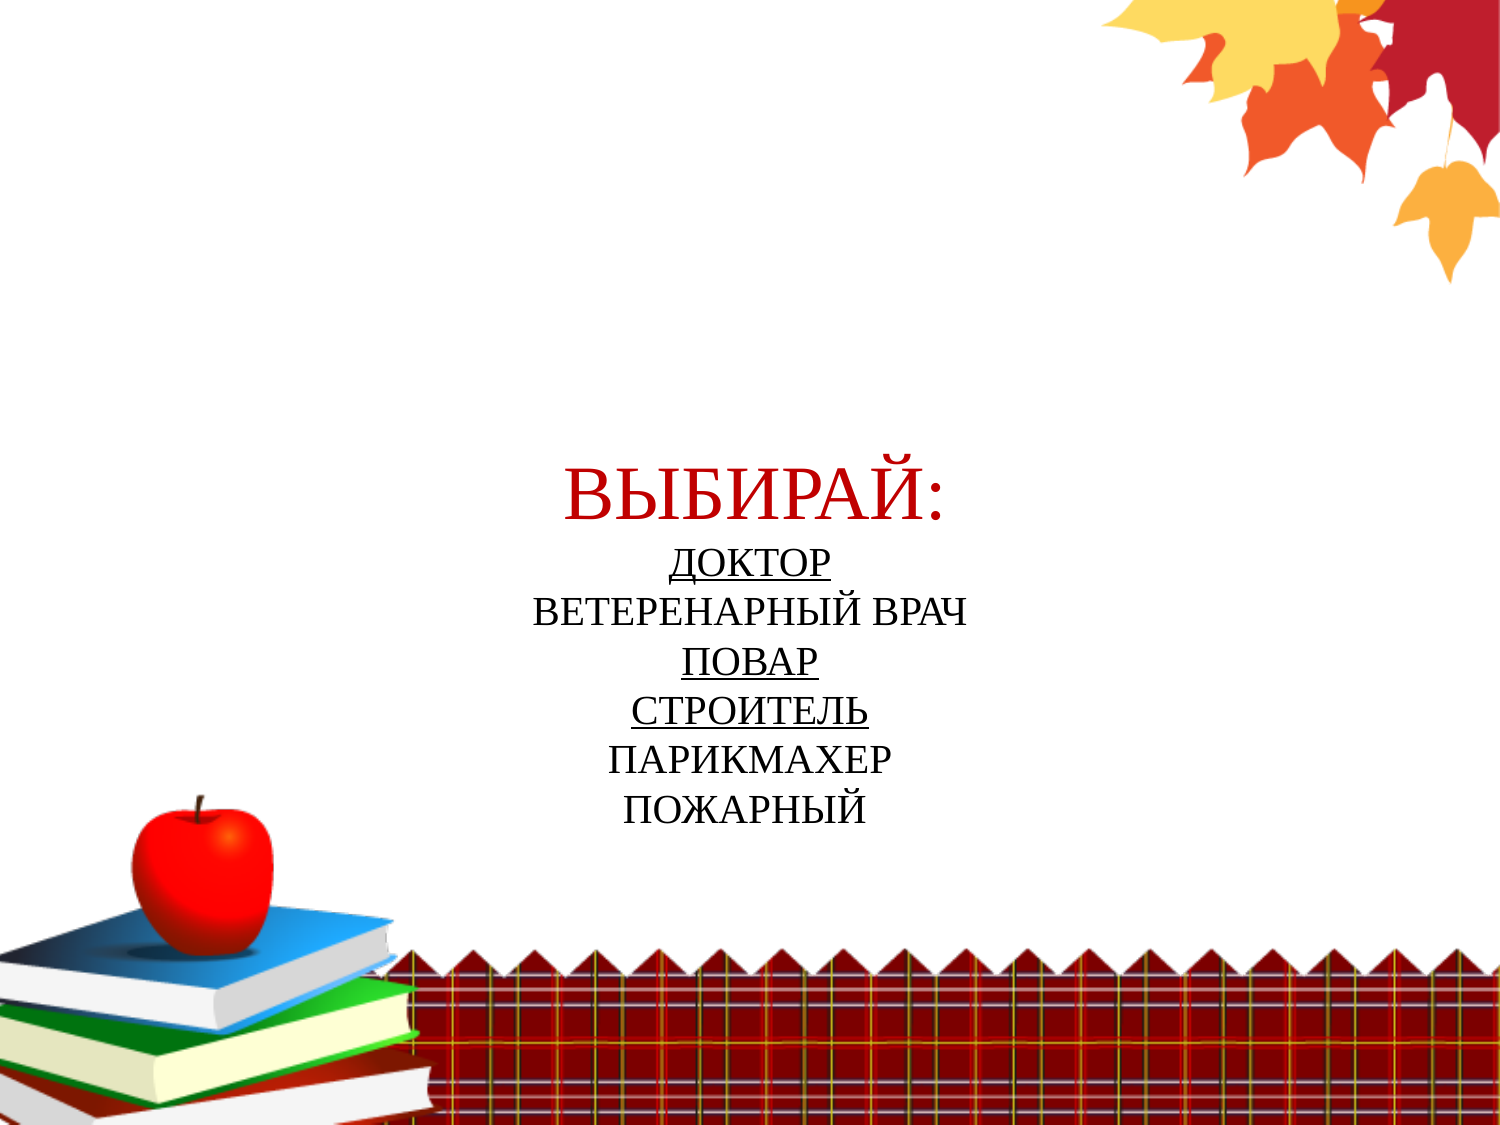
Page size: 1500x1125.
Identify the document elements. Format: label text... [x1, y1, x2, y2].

picture [0, 950, 1500, 1125]
picture [0, 0, 1500, 328]
title ВЫБИРАЙ: ДОКТОР ВЕТЕРЕНАРНЫЙ ВРАЧ ПОВАР СТРОИТЕЛЬ ПАРИКМАХЕР ПОЖАРНЫЙ [0, 328, 1500, 950]
